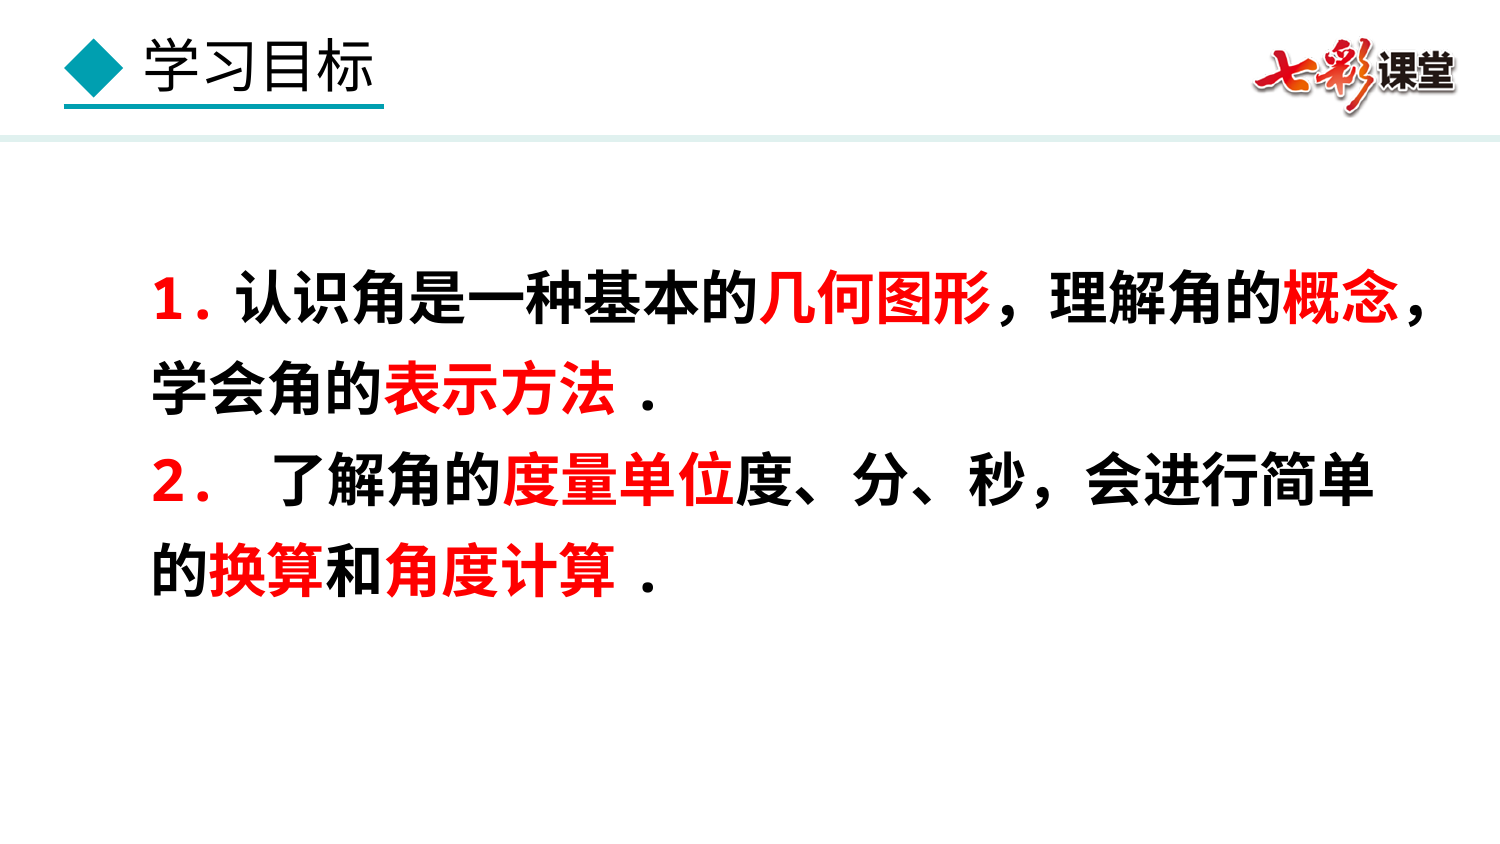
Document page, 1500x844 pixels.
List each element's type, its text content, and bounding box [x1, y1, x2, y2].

text_box 1.认识角是一种基本的几何图形，理解角的概念，学会角的表示方法. 2. 了解角的度量单位度、分、秒，会进行简单的换算和角度计算. [135, 232, 1447, 612]
picture [1249, 32, 1461, 118]
